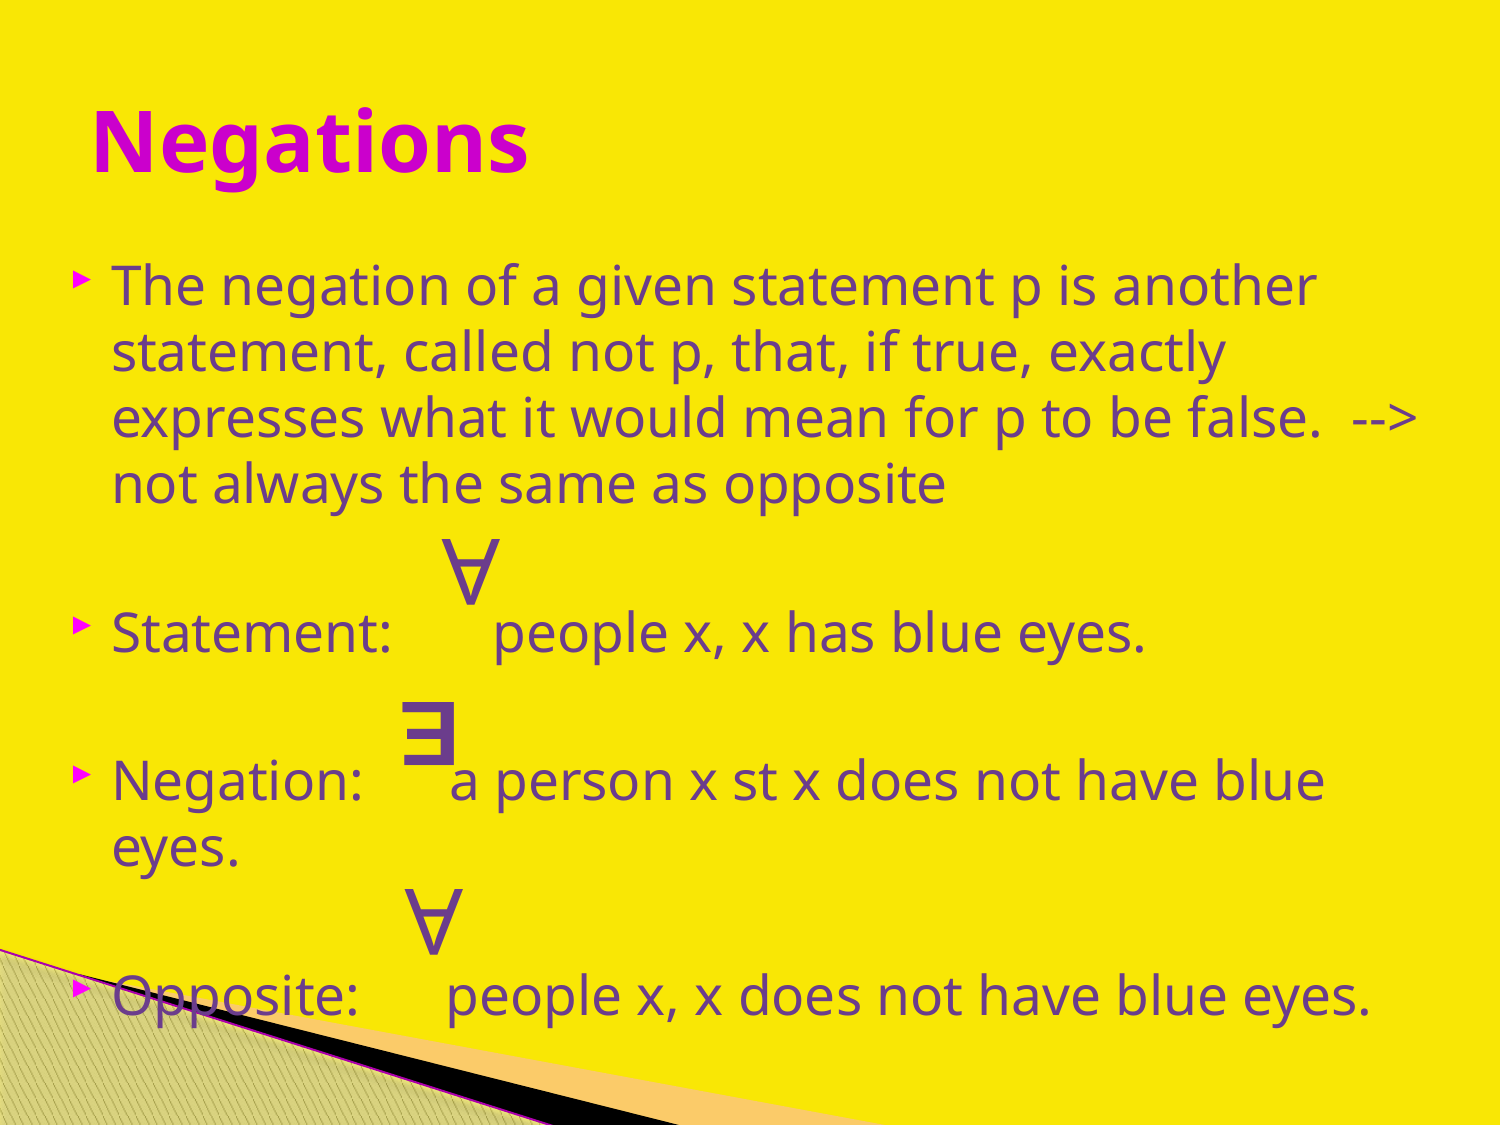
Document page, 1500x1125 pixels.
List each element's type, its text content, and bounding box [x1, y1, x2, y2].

title Negations [75, 45, 1425, 233]
list The negation of a given statement p is another statement, called not p, that, if true, exactly expresses what it would mean for p to be false. --> not always the same as opposite Statement: people x, x has blue eyes. Negation: a person x st x does not have blue eyes. Opposite: people x, x does not have blue eyes. [37, 243, 1475, 1038]
text_box A [427, 514, 516, 639]
text_box A [389, 864, 479, 989]
text_box E [387, 676, 475, 802]
